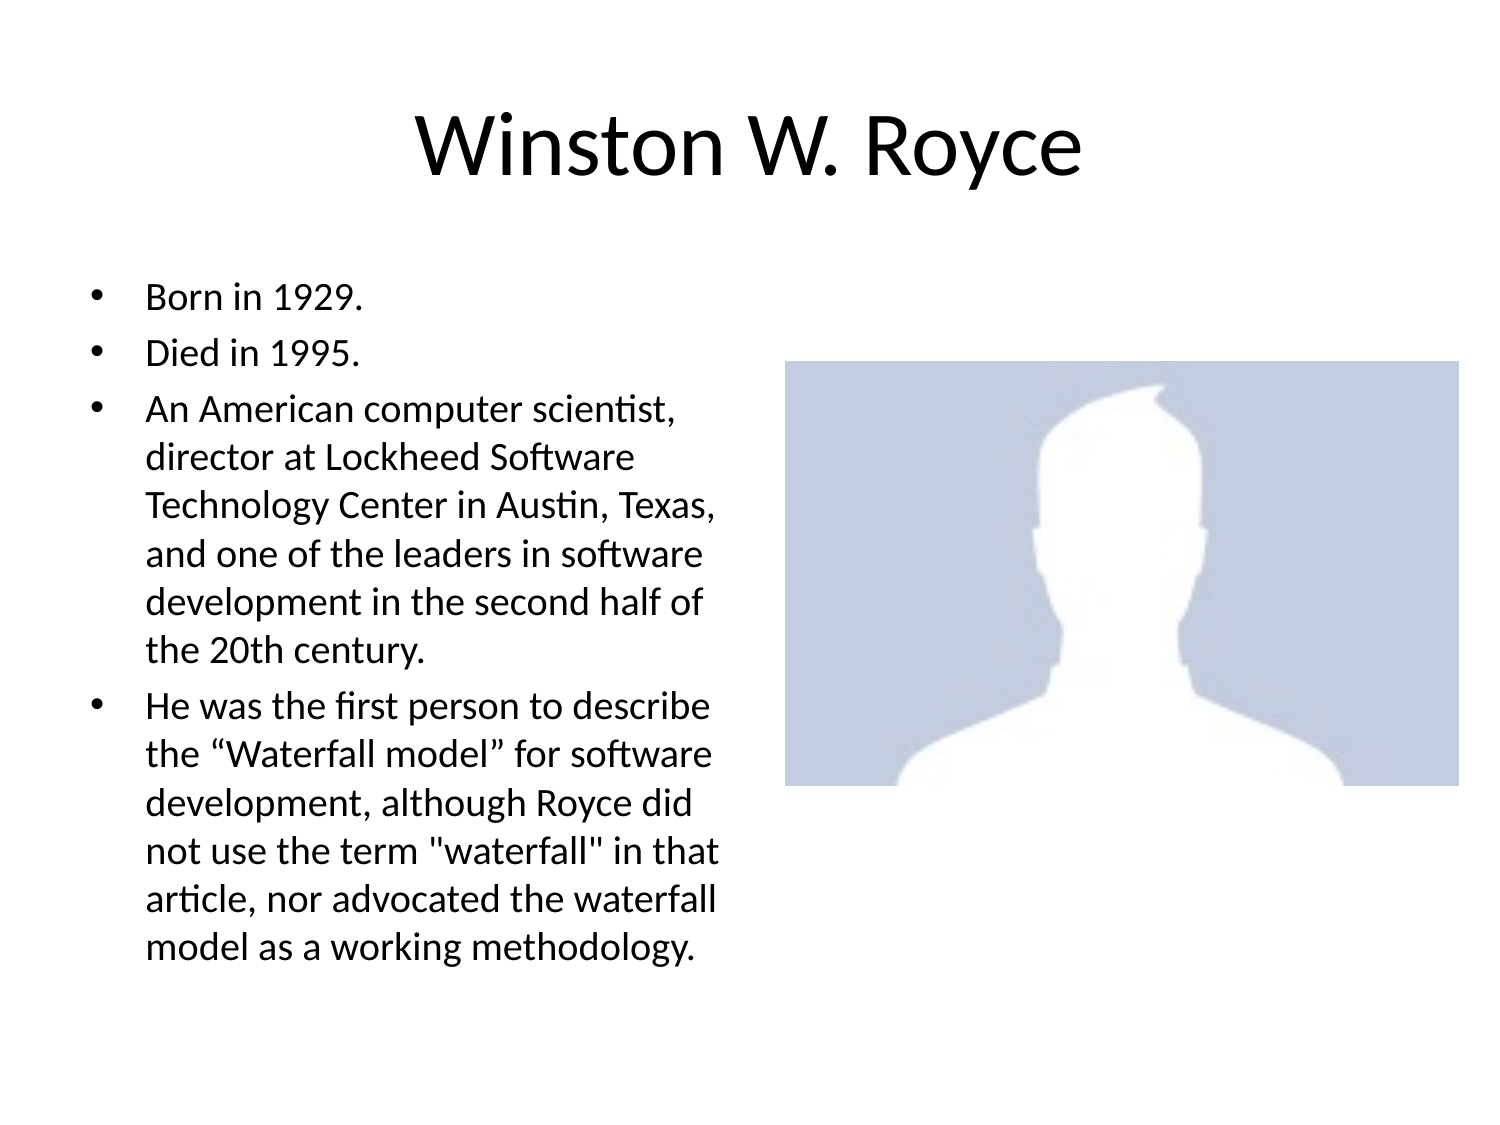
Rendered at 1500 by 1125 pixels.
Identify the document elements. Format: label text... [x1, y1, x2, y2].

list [785, 361, 1459, 787]
title Winston W. Royce [75, 45, 1425, 233]
list Born in 1929. Died in 1995. An American computer scientist, director at Lockheed Software Technology Center in Austin, Texas, and one of the leaders in software development in the second half of the 20th century. He was the first person to describe the “Waterfall model” for software development, although Royce did not use the term "waterfall" in that article, nor advocated the waterfall model as a working methodology. [75, 262, 738, 1005]
